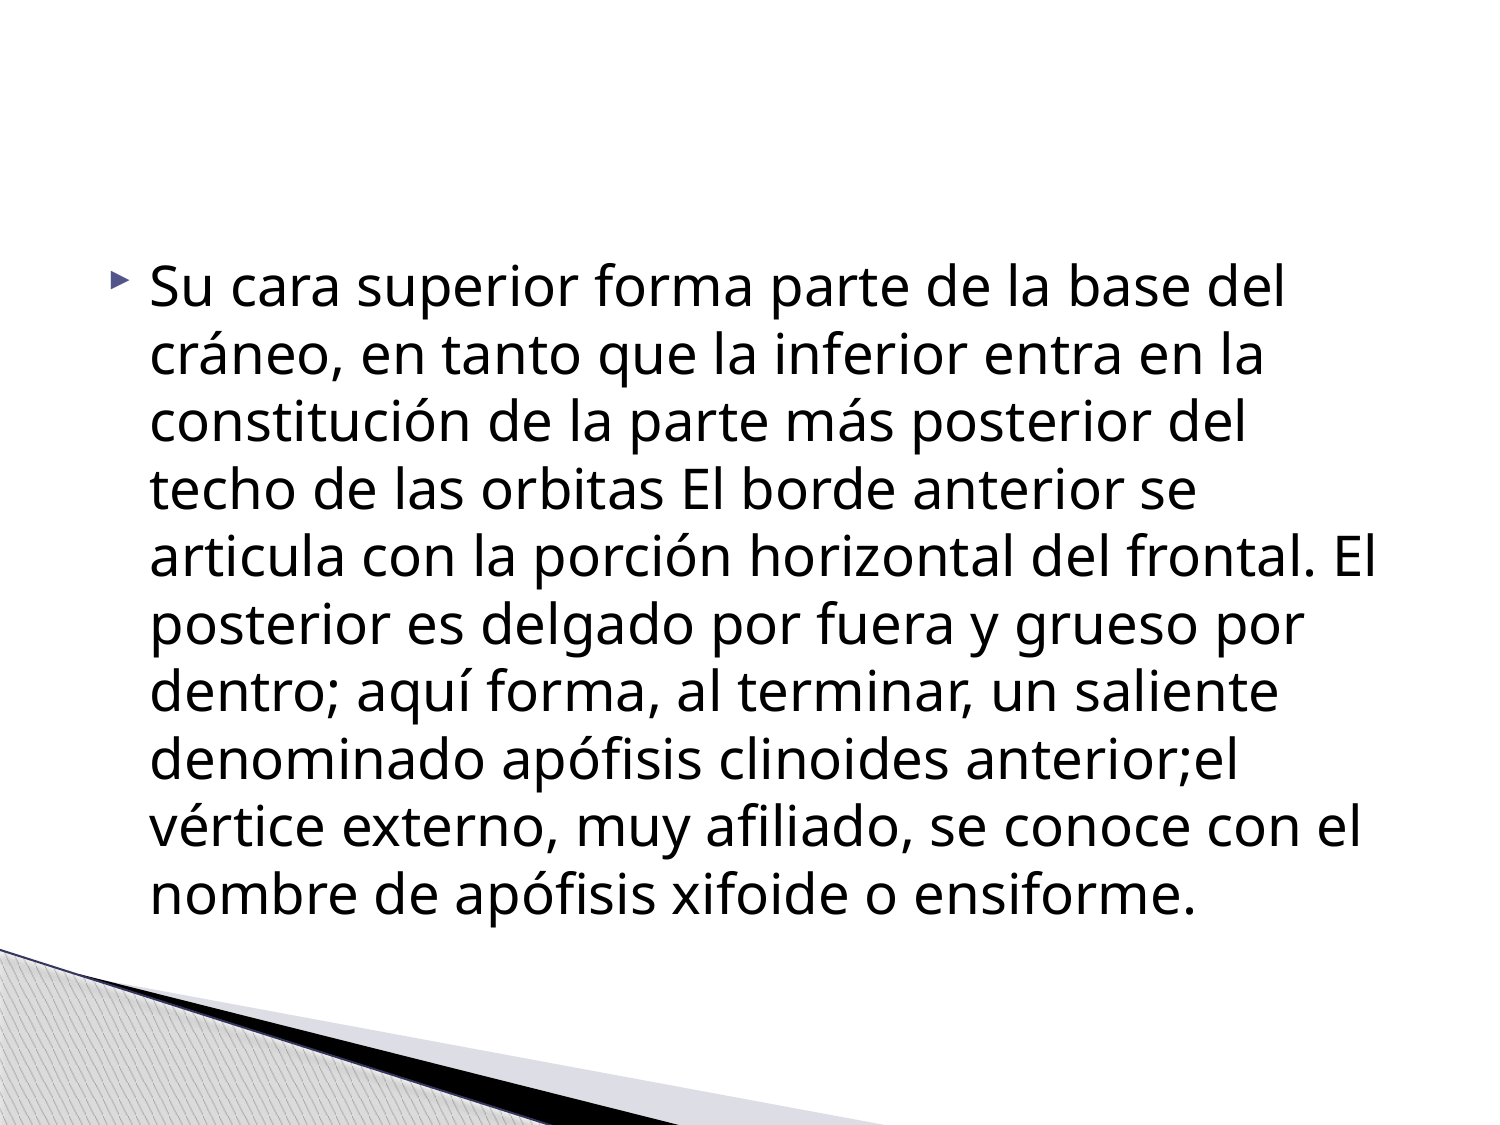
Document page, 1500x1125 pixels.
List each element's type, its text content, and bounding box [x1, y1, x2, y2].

list Su cara superior forma parte de la base del cráneo, en tanto que la inferior entra en la constitución de la parte más posterior del techo de las orbitas El borde anterior se articula con la porción horizontal del frontal. El posterior es delgado por fuera y grueso por dentro; aquí forma, al terminar, un saliente denominado apófisis clinoides anterior;el vértice externo, muy afiliado, se conoce con el nombre de apófisis xifoide o ensiforme. [75, 243, 1425, 986]
